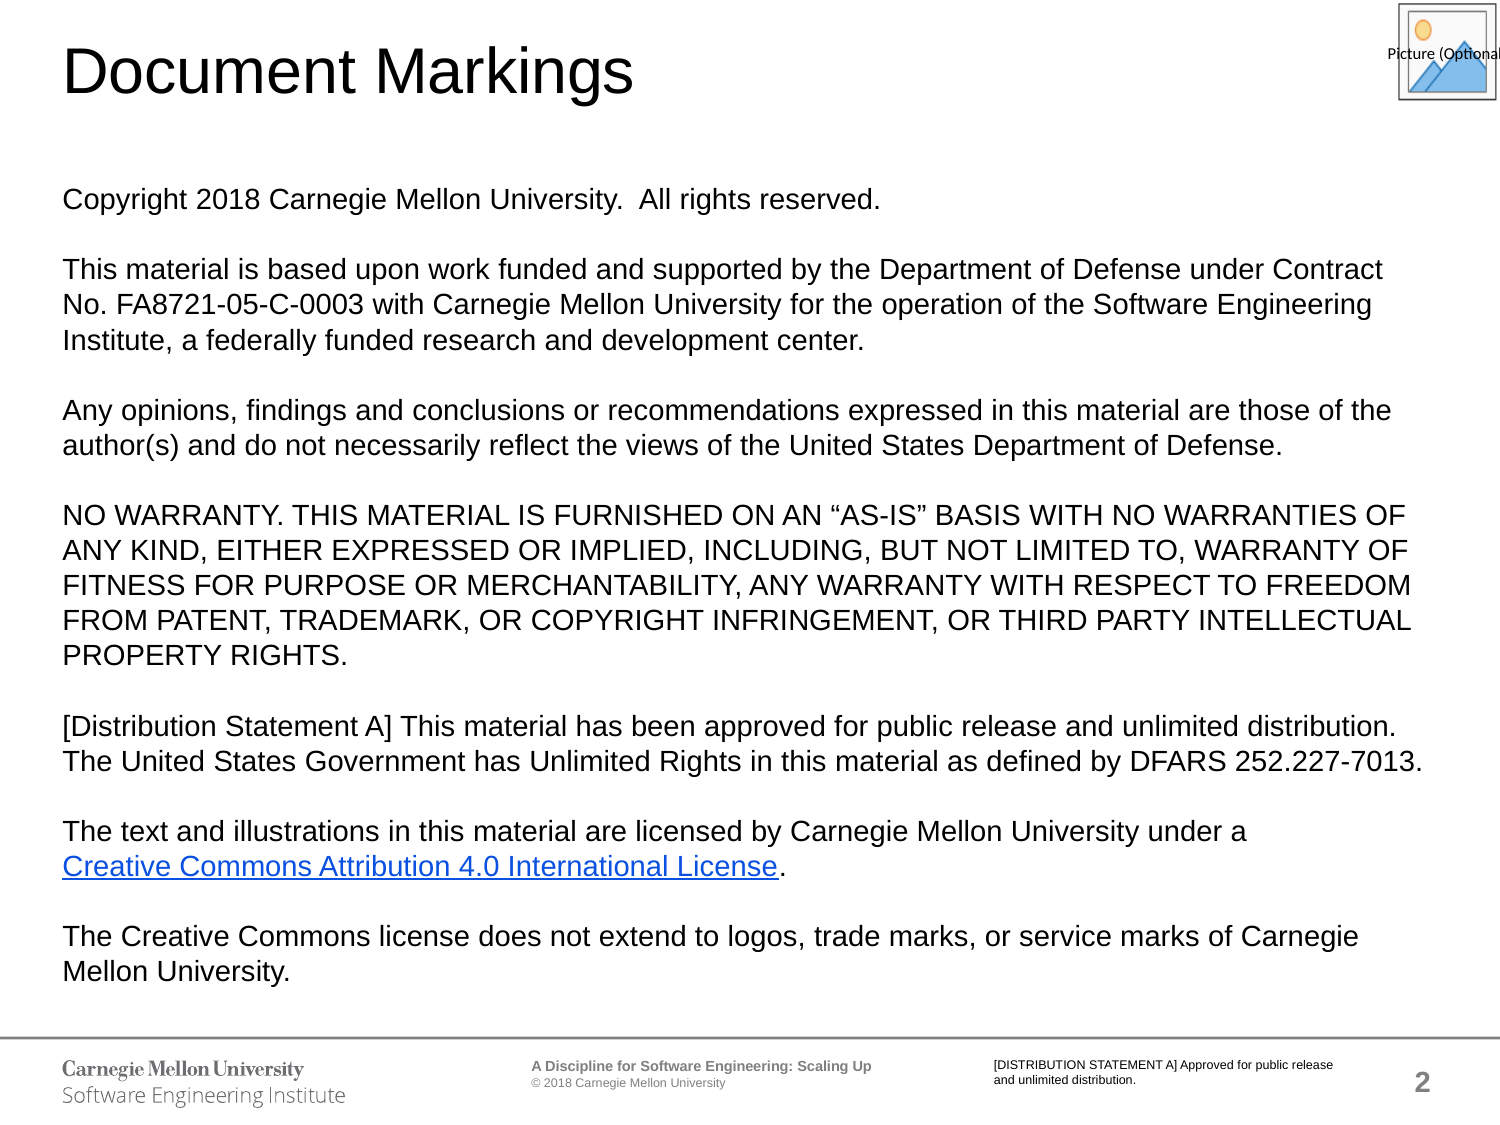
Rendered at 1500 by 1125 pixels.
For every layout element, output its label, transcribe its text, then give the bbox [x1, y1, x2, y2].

title Document Markings [62, 37, 1338, 180]
picture [1394, 0, 1500, 105]
list Copyright 2018 Carnegie Mellon University. All rights reserved. This material is based upon work funded and supported by the Department of Defense under Contract No. FA8721-05-C-0003 with Carnegie Mellon University for the operation of the Software Engineering Institute, a federally funded research and development center. Any opinions, findings and conclusions or recommendations expressed in this material are those of the author(s) and do not necessarily reflect the views of the United States Department of Defense. NO WARRANTY. THIS MATERIAL IS FURNISHED ON AN “AS-IS” BASIS WITH NO WARRANTIES OF ANY KIND, EITHER EXPRESSED OR IMPLIED, INCLUDING, BUT NOT LIMITED TO, WARRANTY OF FITNESS FOR PURPOSE OR MERCHANTABILITY, ANY WARRANTY WITH RESPECT TO FREEDOM FROM PATENT, TRADEMARK, OR COPYRIGHT INFRINGEMENT, OR THIRD PARTY INTELLECTUAL PROPERTY RIGHTS. [Distribution Statement A] This material has been approved for public release and unlimited distribution. The United States Government has Unlimited Rights in this material as defined by DFARS 252.227-7013. The text and illustrations in this material are licensed by Carnegie Mellon University under a Creative Commons Attribution 4.0 International License. The Creative Commons license does not extend to logos, trade marks, or service marks of Carnegie Mellon University. [62, 180, 1431, 1003]
